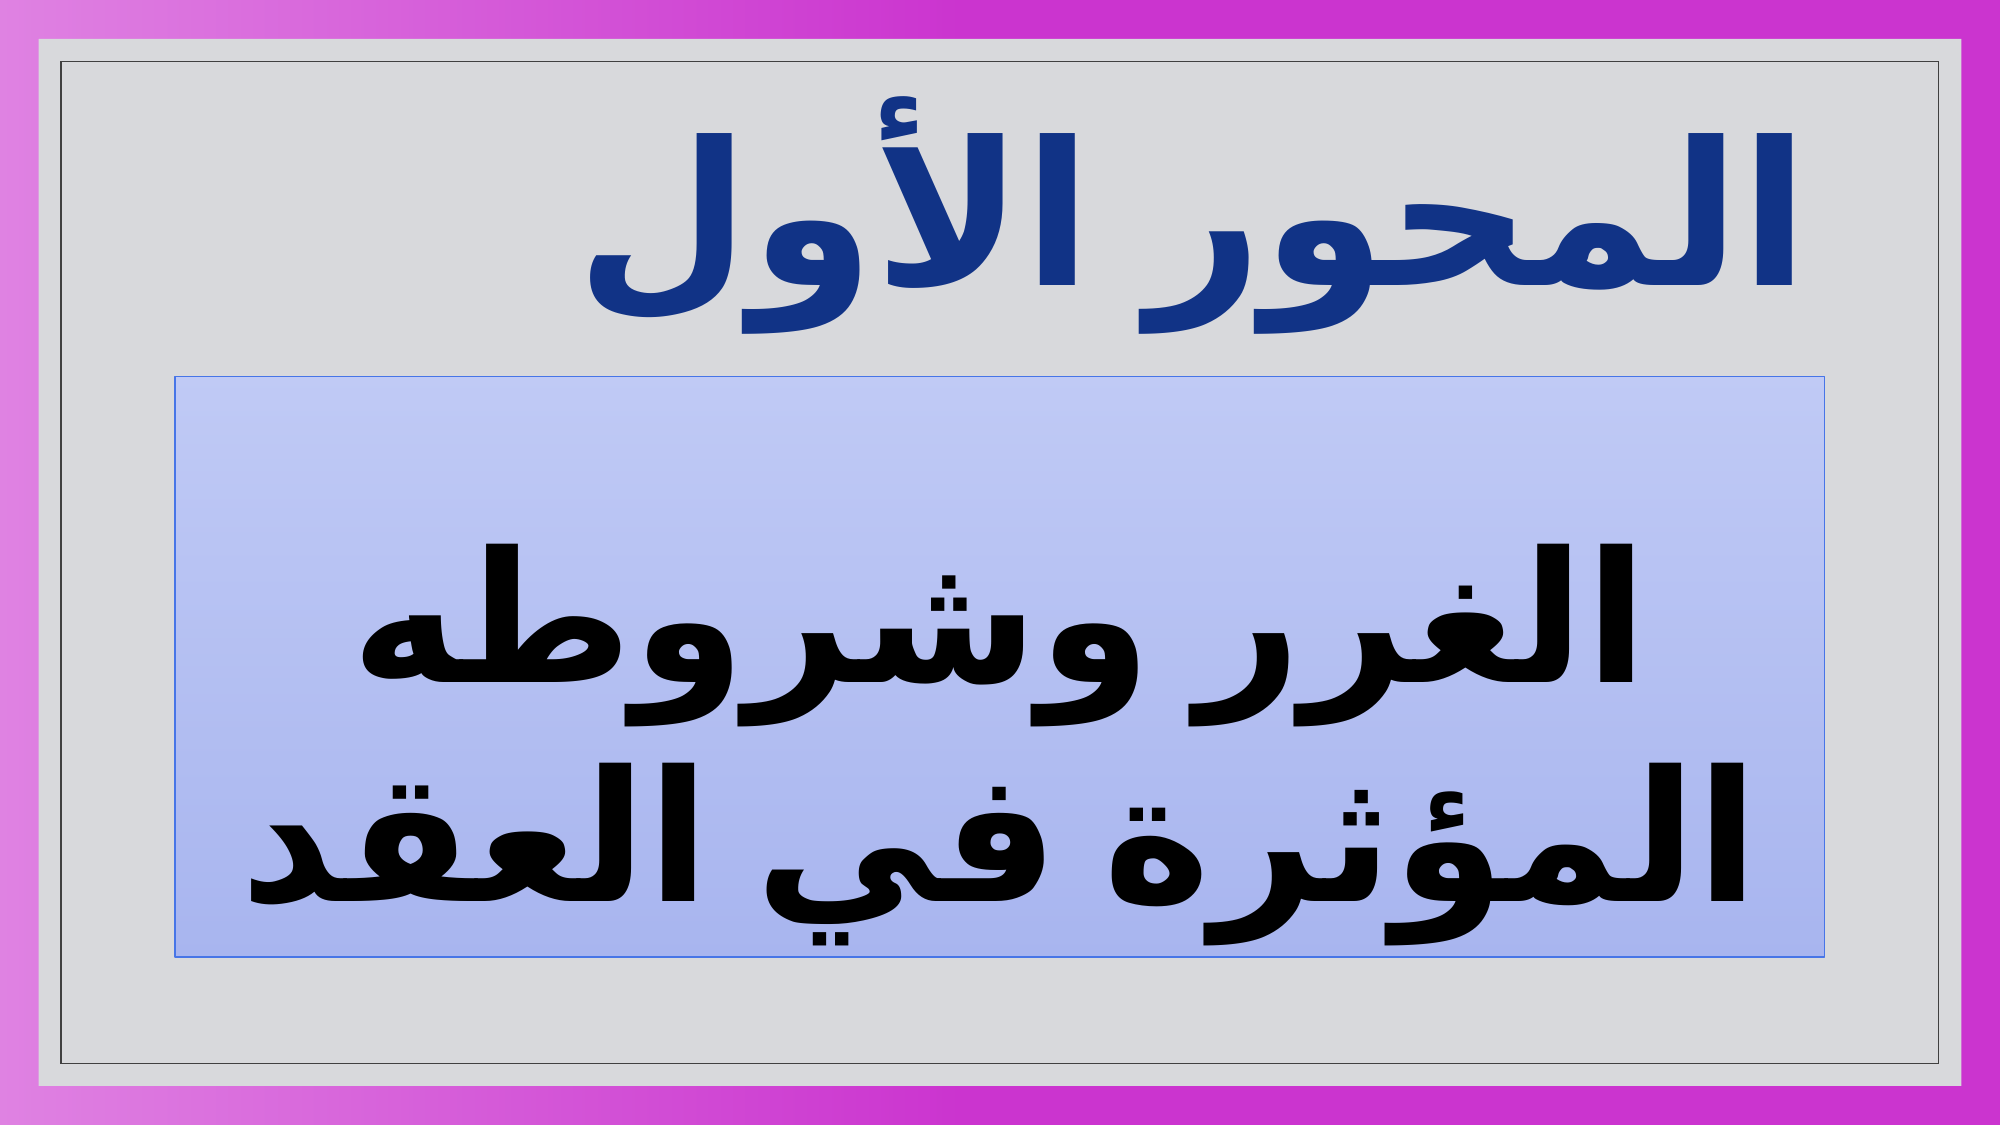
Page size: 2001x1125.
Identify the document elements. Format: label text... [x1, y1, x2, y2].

list الغرر وشروطه المؤثرة في العقد [174, 376, 1825, 958]
title المحور الأول [174, 92, 1825, 349]
